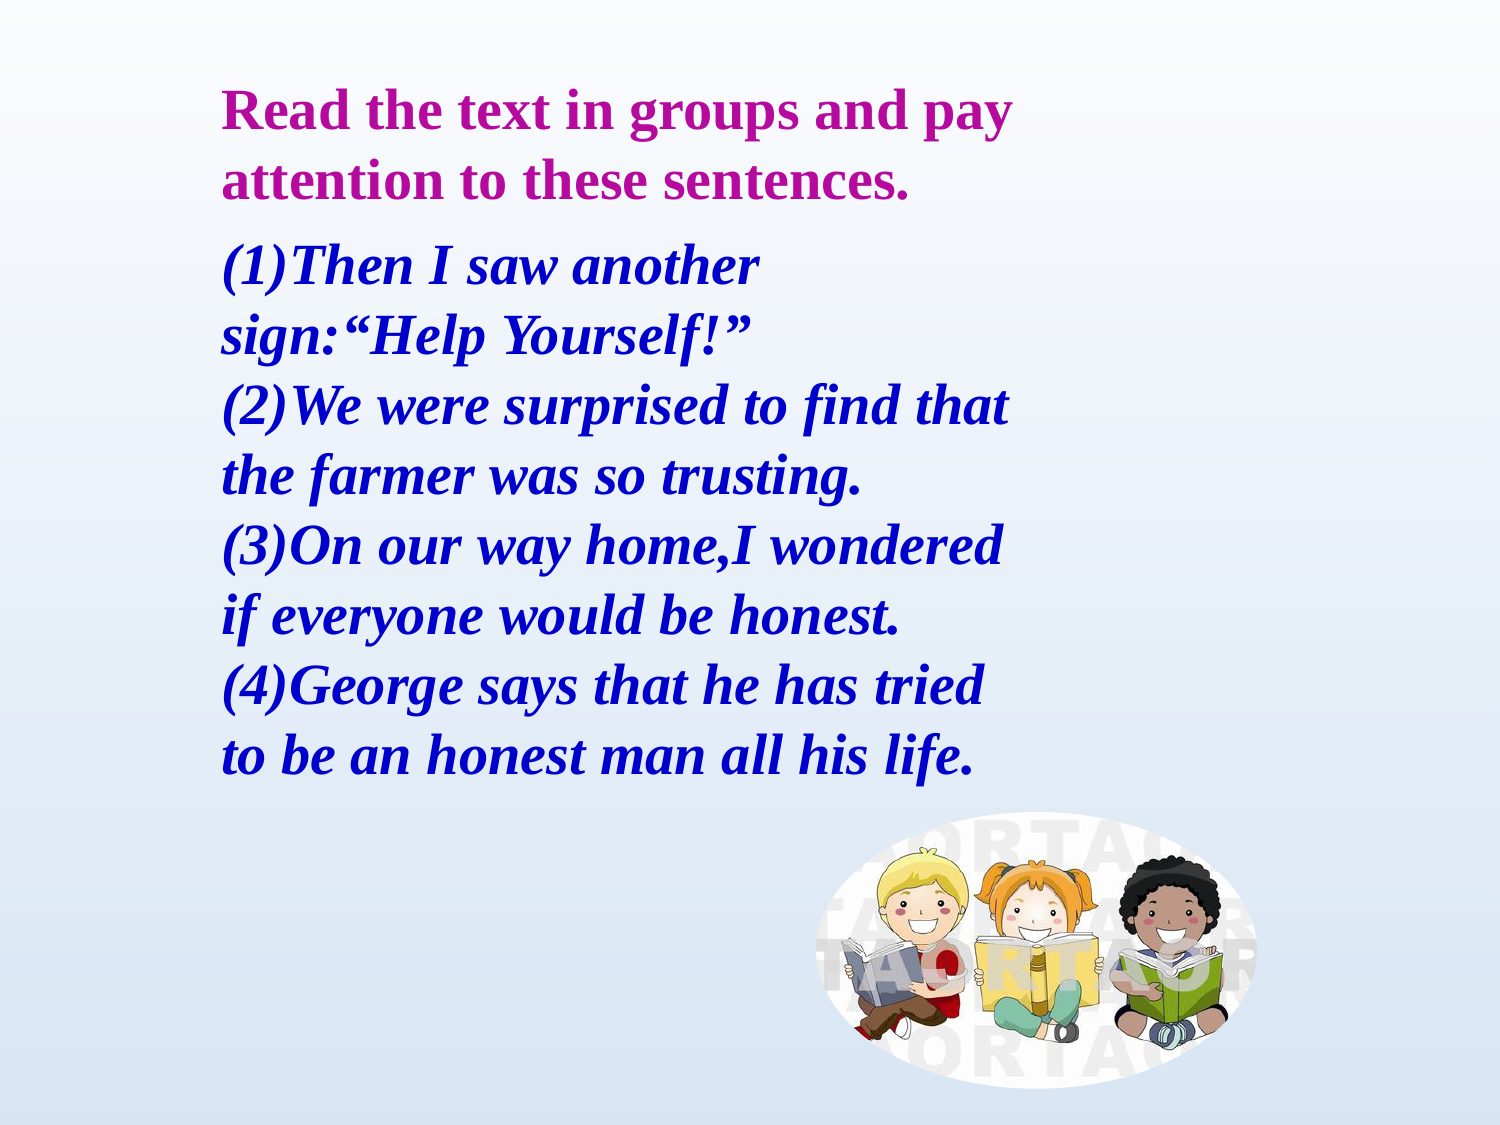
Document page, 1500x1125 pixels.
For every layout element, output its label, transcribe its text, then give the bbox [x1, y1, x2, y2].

picture [815, 811, 1258, 1089]
text_box (1)Then I saw another sign:“Help Yourself!” (2)We were surprised to find that the farmer was so trusting. (3)On our way home,I wondered if everyone would be honest. (4)George says that he has tried to be an honest man all his life. [206, 219, 1040, 864]
text_box Read the text in groups and pay attention to these sentences. [206, 63, 1229, 219]
